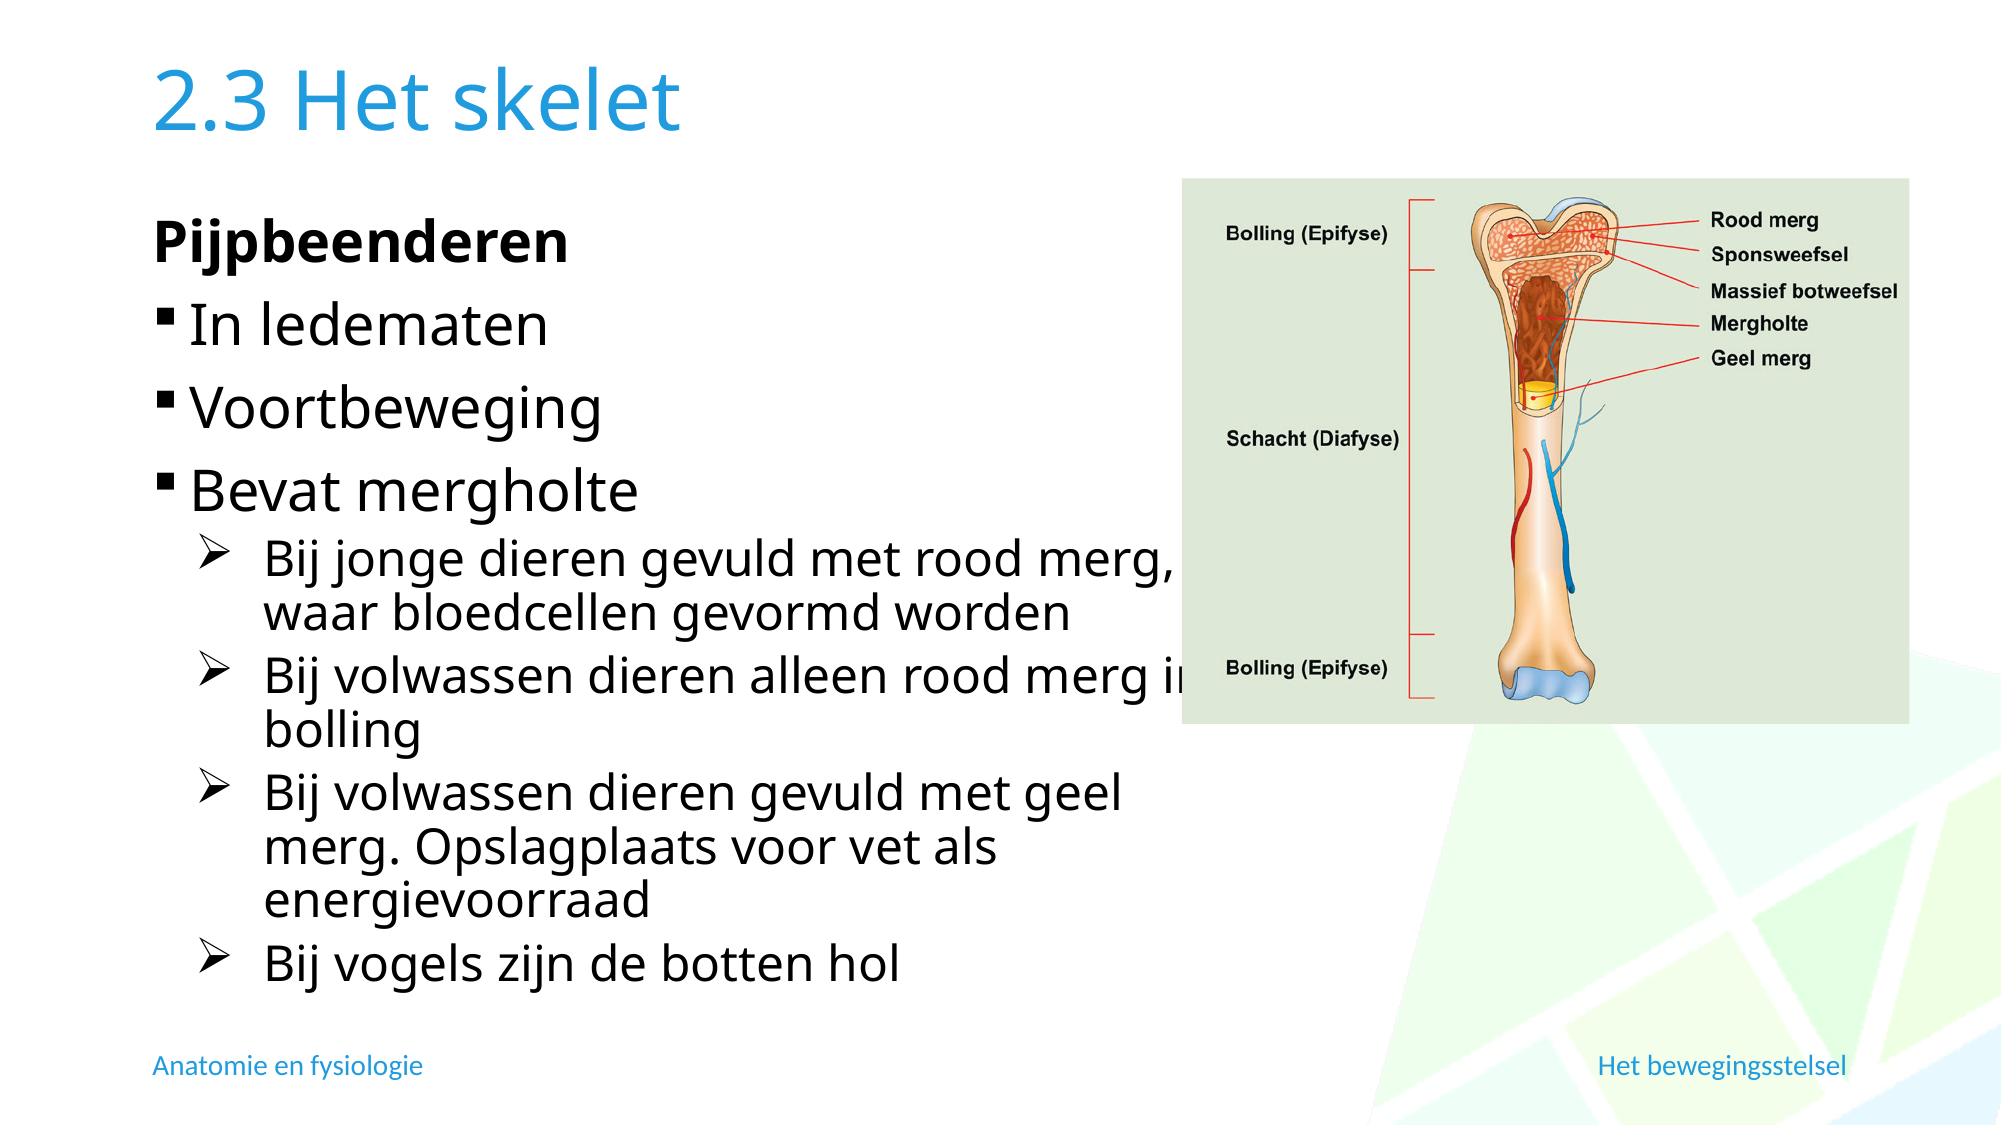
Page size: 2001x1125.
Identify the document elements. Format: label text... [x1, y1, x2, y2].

list Het bewegingsstelsel [1412, 1042, 1863, 1103]
title 2.3 Het skelet [137, 28, 1863, 179]
list Anatomie en fysiologie [137, 1042, 588, 1103]
list Pijpbeenderen In ledematen Voortbeweging Bevat mergholte Bij jonge dieren gevuld met rood merg, waar bloedcellen gevormd worden Bij volwassen dieren alleen rood merg in bolling Bij volwassen dieren gevuld met geel merg. Opslagplaats voor vet als energievoorraad Bij vogels zijn de botten hol [137, 205, 1243, 1002]
picture [1181, 178, 1910, 724]
